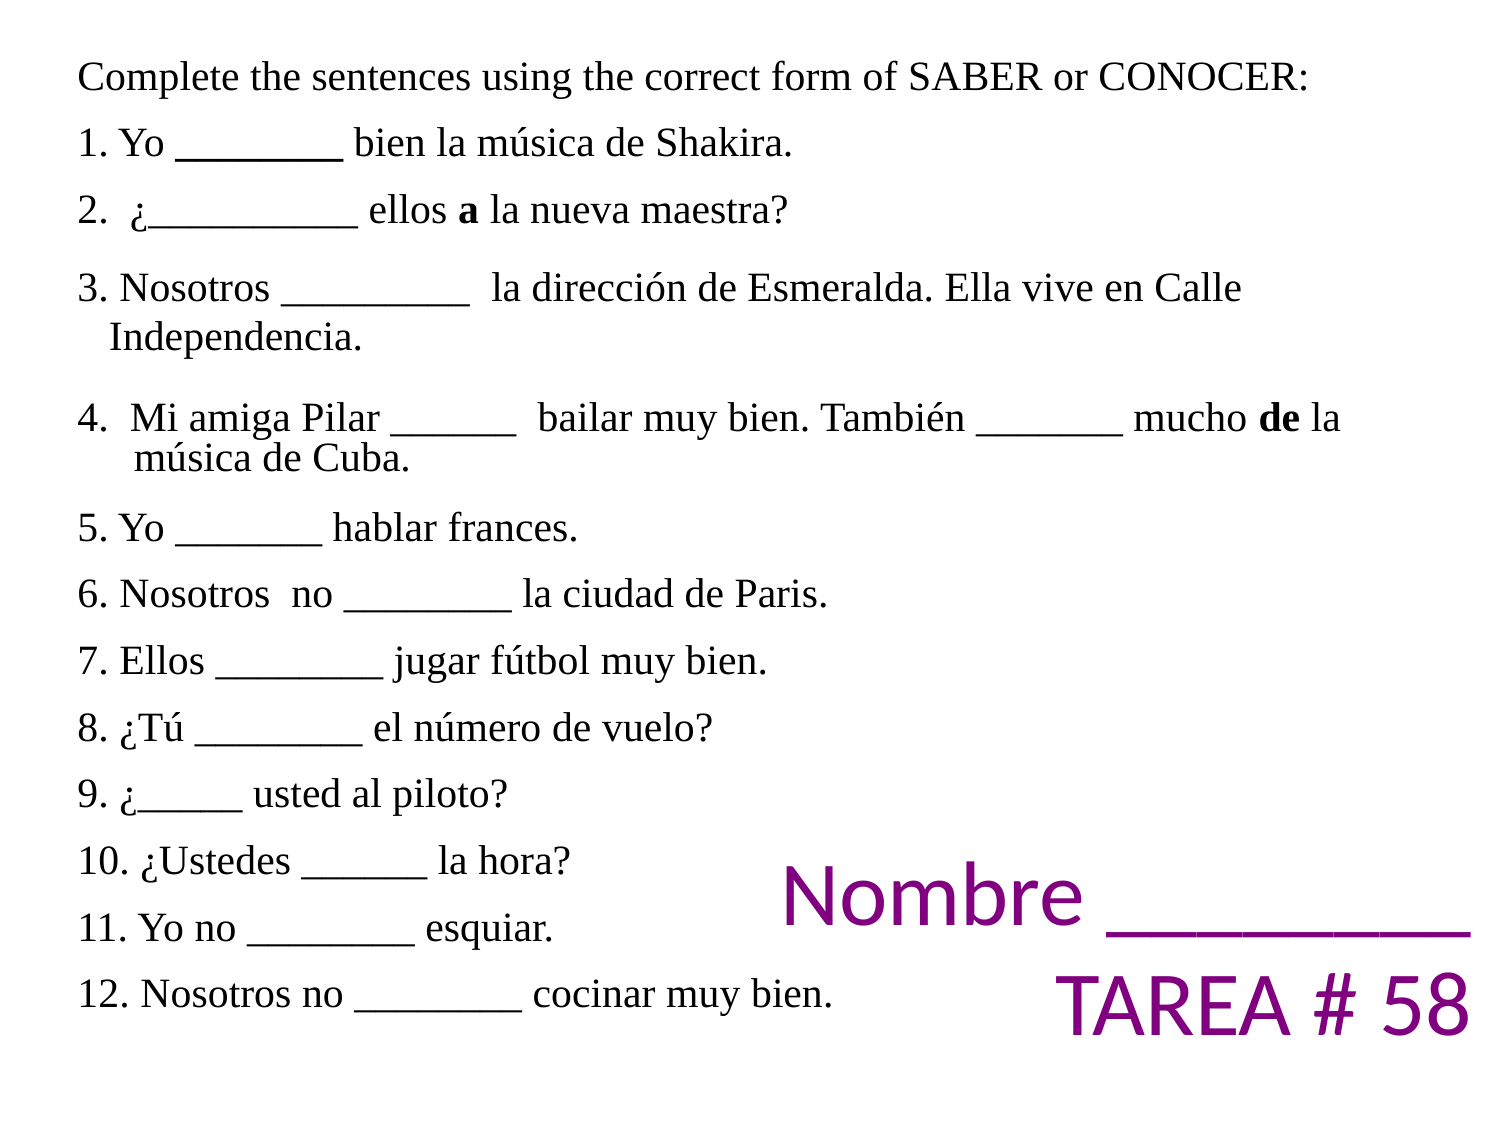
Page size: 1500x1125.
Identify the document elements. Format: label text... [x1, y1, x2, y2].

title Nombre ________ TAREA # 58 [137, 849, 1488, 1038]
list Complete the sentences using the correct form of SABER or CONOCER: 1. Yo ________ bien la música de Shakira. 2. ¿__________ ellos a la nueva maestra? 3. Nosotros _________ la dirección de Esmeralda. Ella vive en Calle Independencia. 4. Mi amiga Pilar ______ bailar muy bien. También _______ mucho de la música de Cuba. 5. Yo _______ hablar frances. 6. Nosotros no ________ la ciudad de Paris. 7. Ellos ________ jugar fútbol muy bien. 8. ¿Tú ________ el número de vuelo? 9. ¿_____ usted al piloto? 10. ¿Ustedes ______ la hora? 11. Yo no ________ esquiar. 12. Nosotros no ________ cocinar muy bien. [62, 62, 1413, 888]
